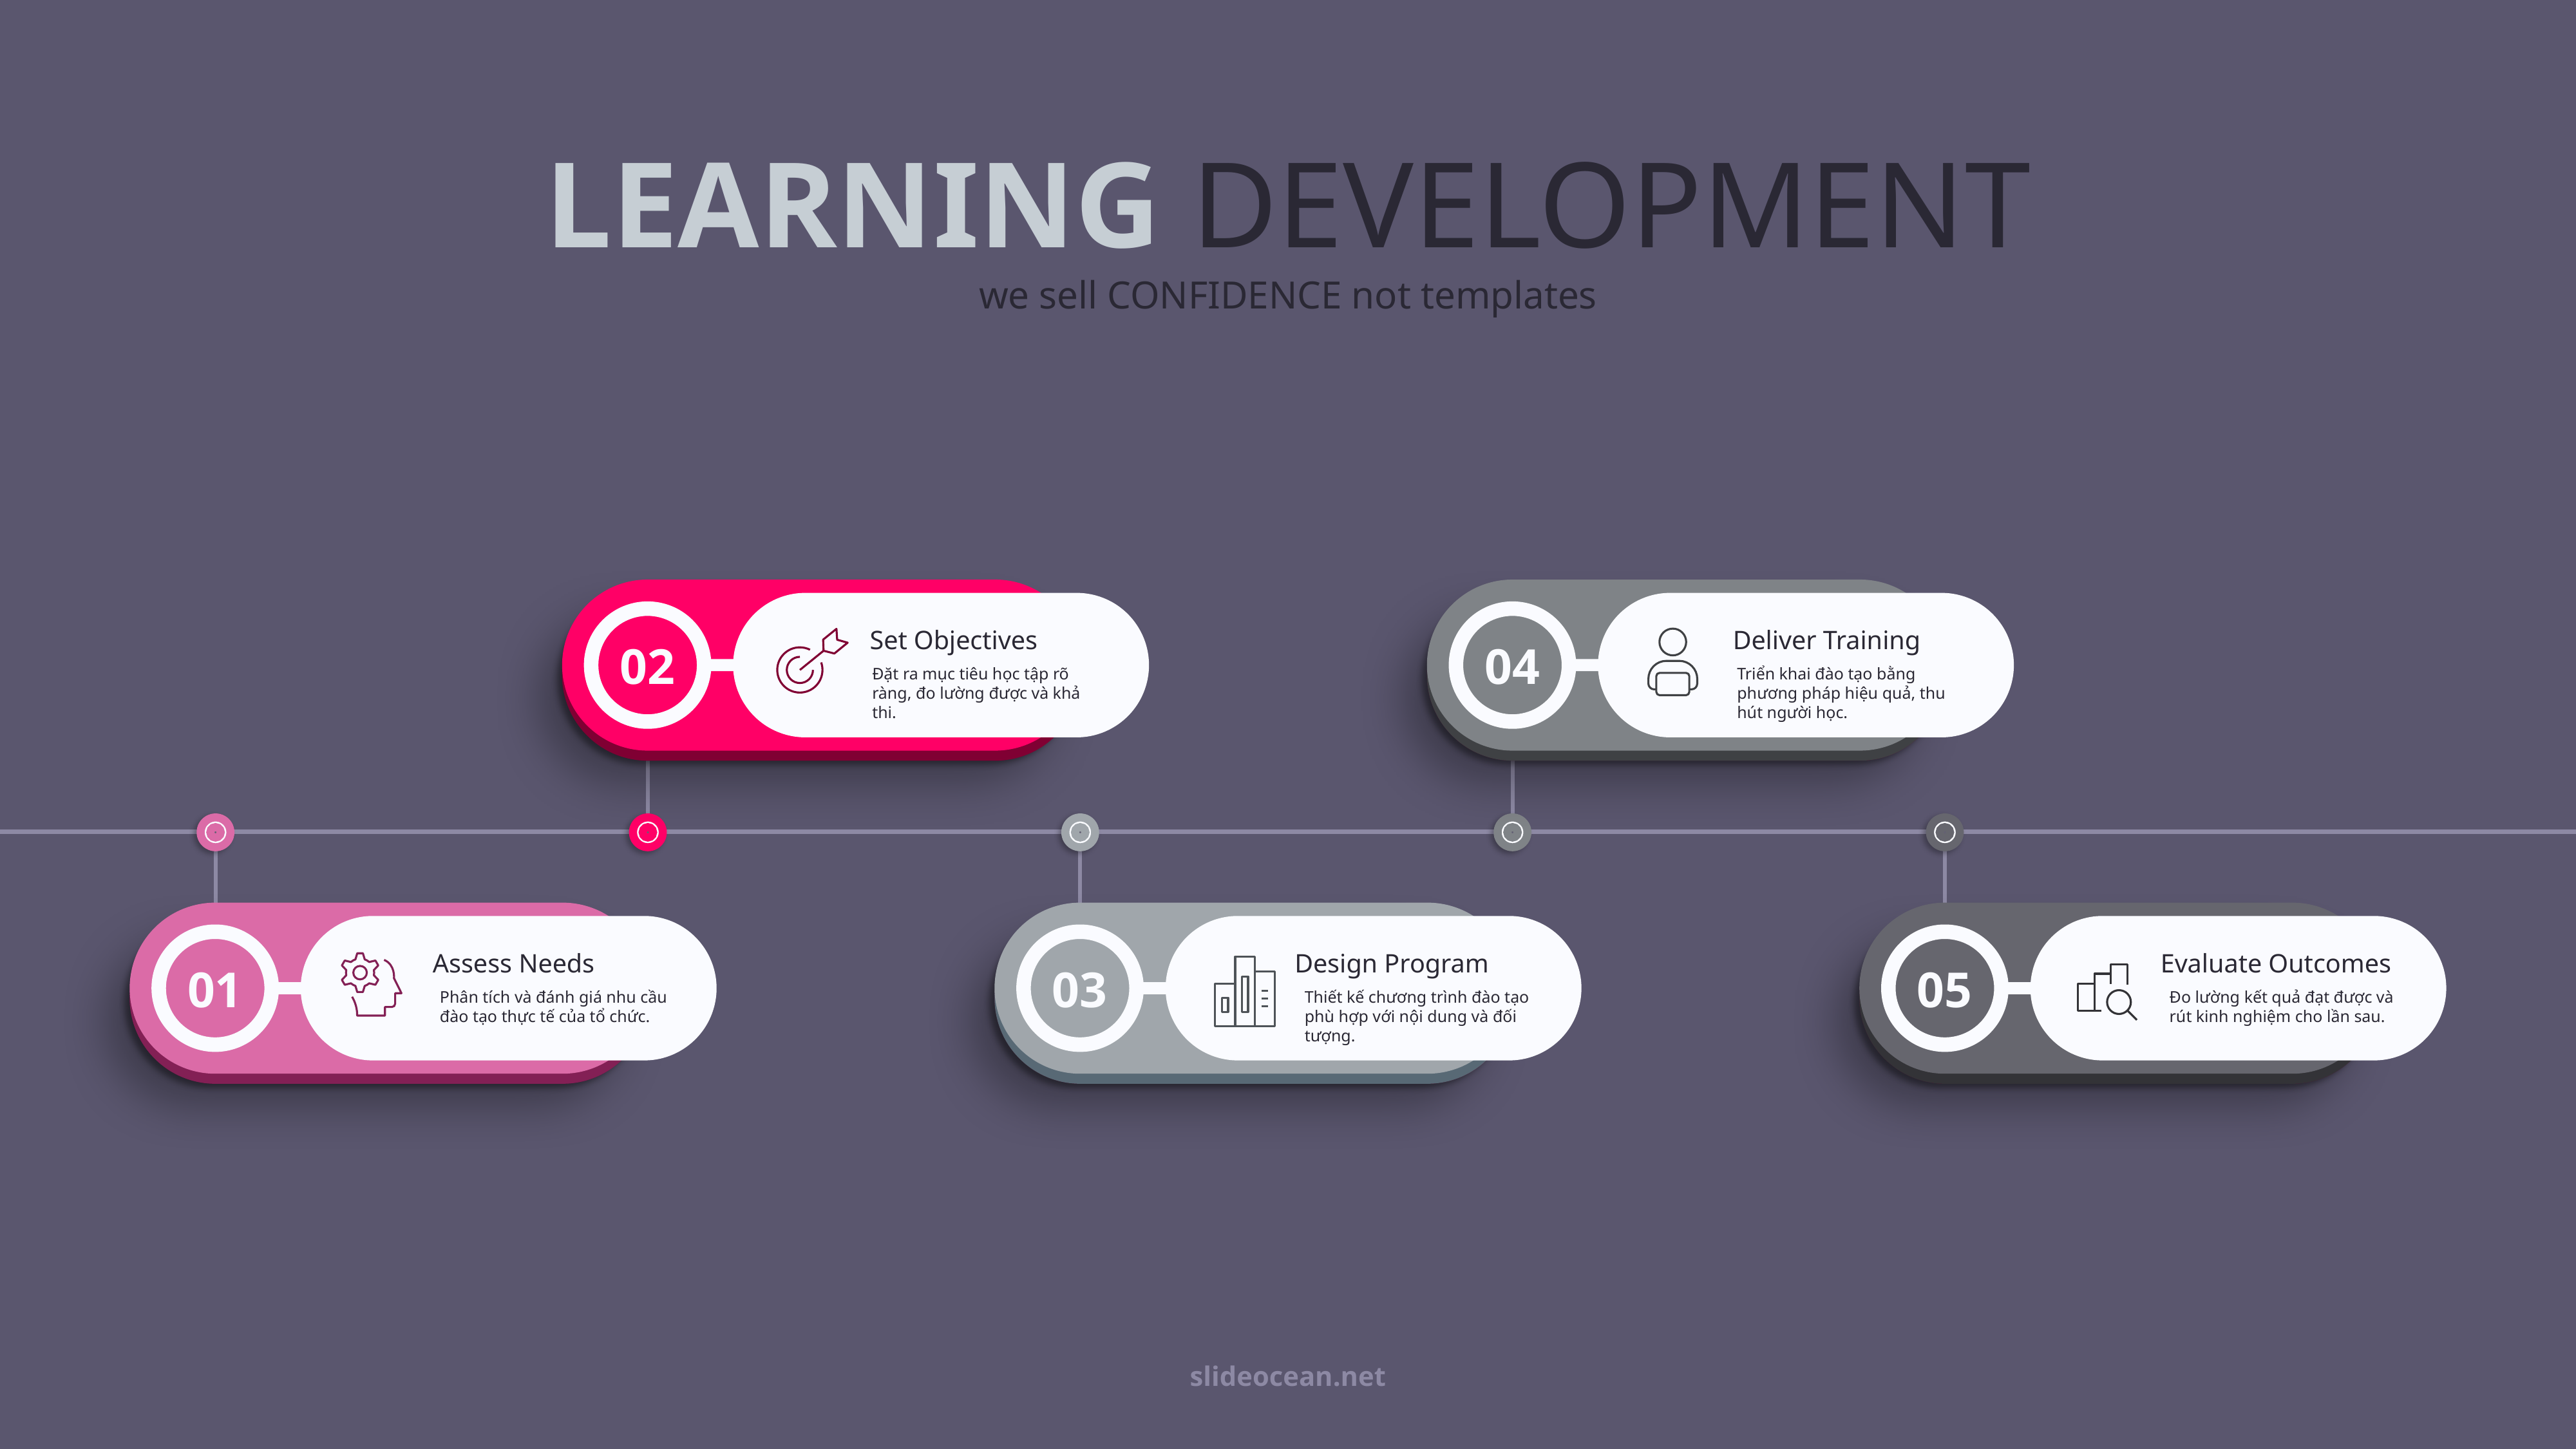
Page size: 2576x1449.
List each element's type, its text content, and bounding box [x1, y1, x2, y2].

text_box we sell CONFIDENCE not templates [969, 266, 1607, 321]
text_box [430, 942, 686, 1032]
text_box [994, 902, 1513, 1084]
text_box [1065, 817, 1095, 902]
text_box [1727, 618, 1983, 728]
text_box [1448, 592, 2014, 738]
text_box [1426, 579, 1946, 761]
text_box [632, 761, 663, 848]
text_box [1016, 915, 1582, 1061]
text_box slideocean.net [1180, 1354, 1396, 1397]
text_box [1929, 817, 1960, 902]
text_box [1294, 942, 1551, 1051]
text_box LEARNING DEVELOPMENT [535, 125, 2041, 276]
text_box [1497, 761, 1528, 848]
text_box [1880, 915, 2447, 1061]
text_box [151, 915, 717, 1061]
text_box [200, 817, 231, 902]
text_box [583, 592, 1150, 738]
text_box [1859, 902, 2378, 1084]
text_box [862, 618, 1118, 708]
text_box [129, 902, 649, 1084]
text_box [2159, 942, 2415, 1032]
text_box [562, 579, 1081, 761]
